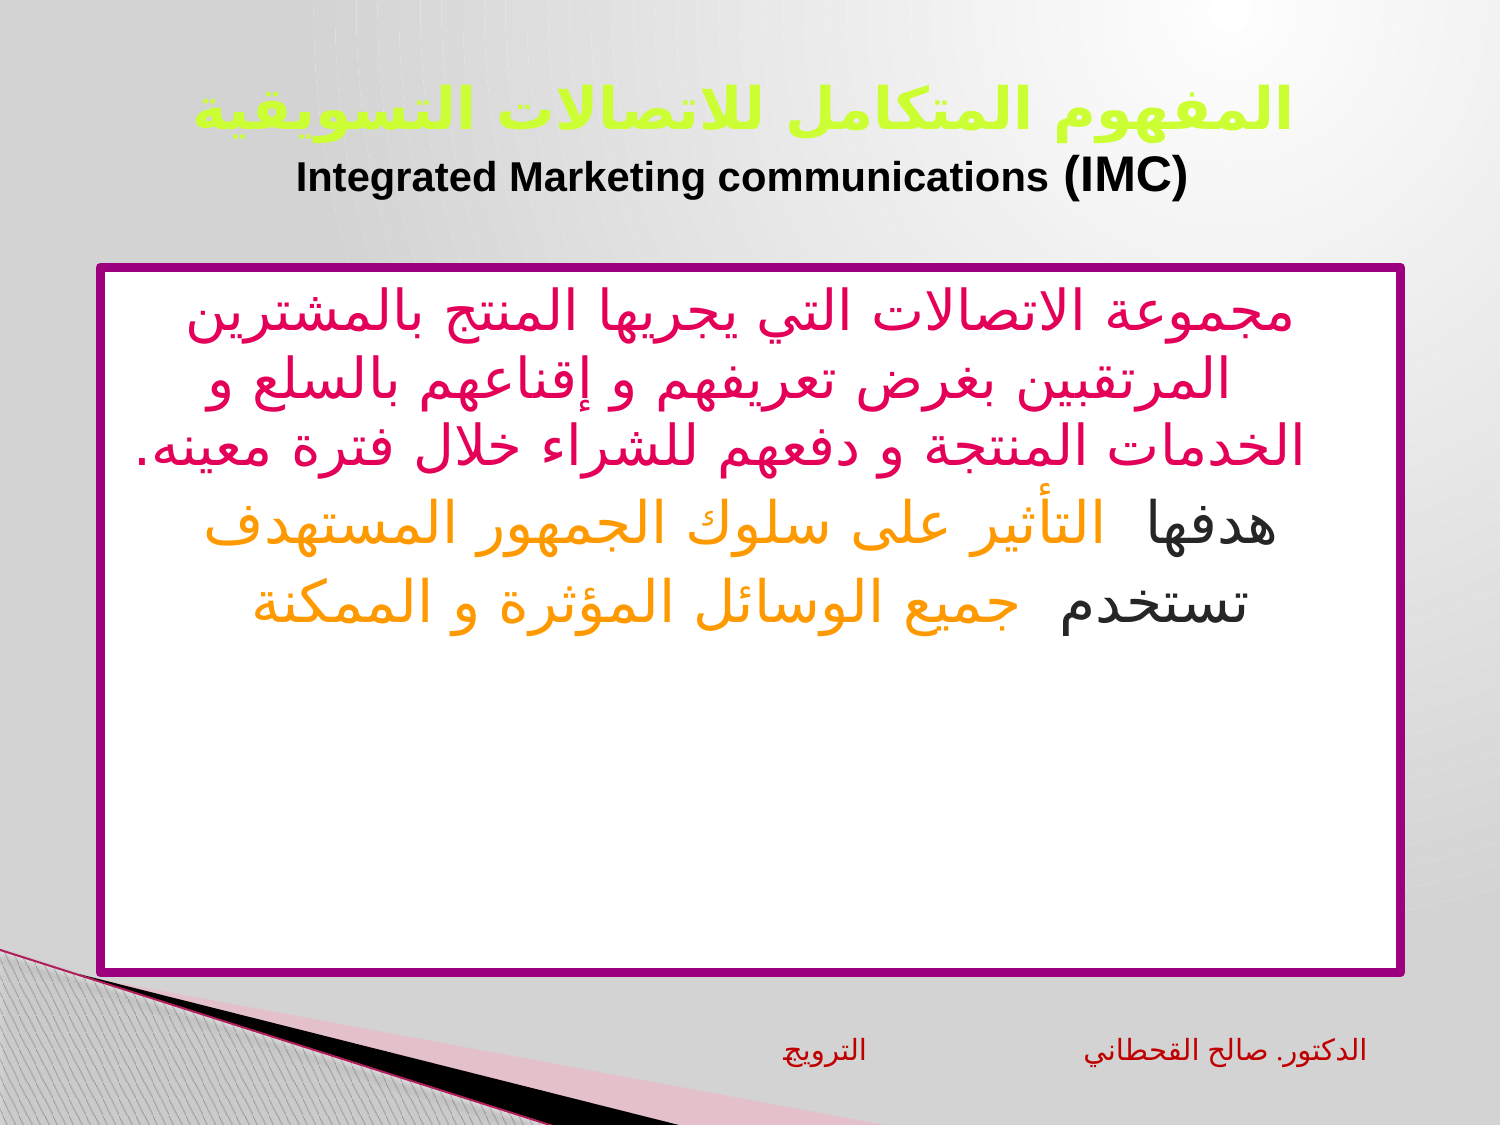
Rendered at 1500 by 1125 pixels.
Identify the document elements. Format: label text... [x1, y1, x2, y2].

title المفهوم المتكامل للاتصالات التسويقية Integrated Marketing communications (IMC) [0, 42, 1468, 231]
footer الترويج الدكتور. صالح القحطاني [585, 1042, 1383, 1103]
list مجموعة الاتصالات التي يجريها المنتج بالمشترين المرتقبين بغرض تعريفهم و إقناعهم بالسلع و الخدمات المنتجة و دفعهم للشراء خلال فترة معينه. هدفها: التأثير على سلوك الجمهور المستهدف تستخدم: جميع الوسائل المؤثرة و الممكنة [96, 263, 1405, 977]
